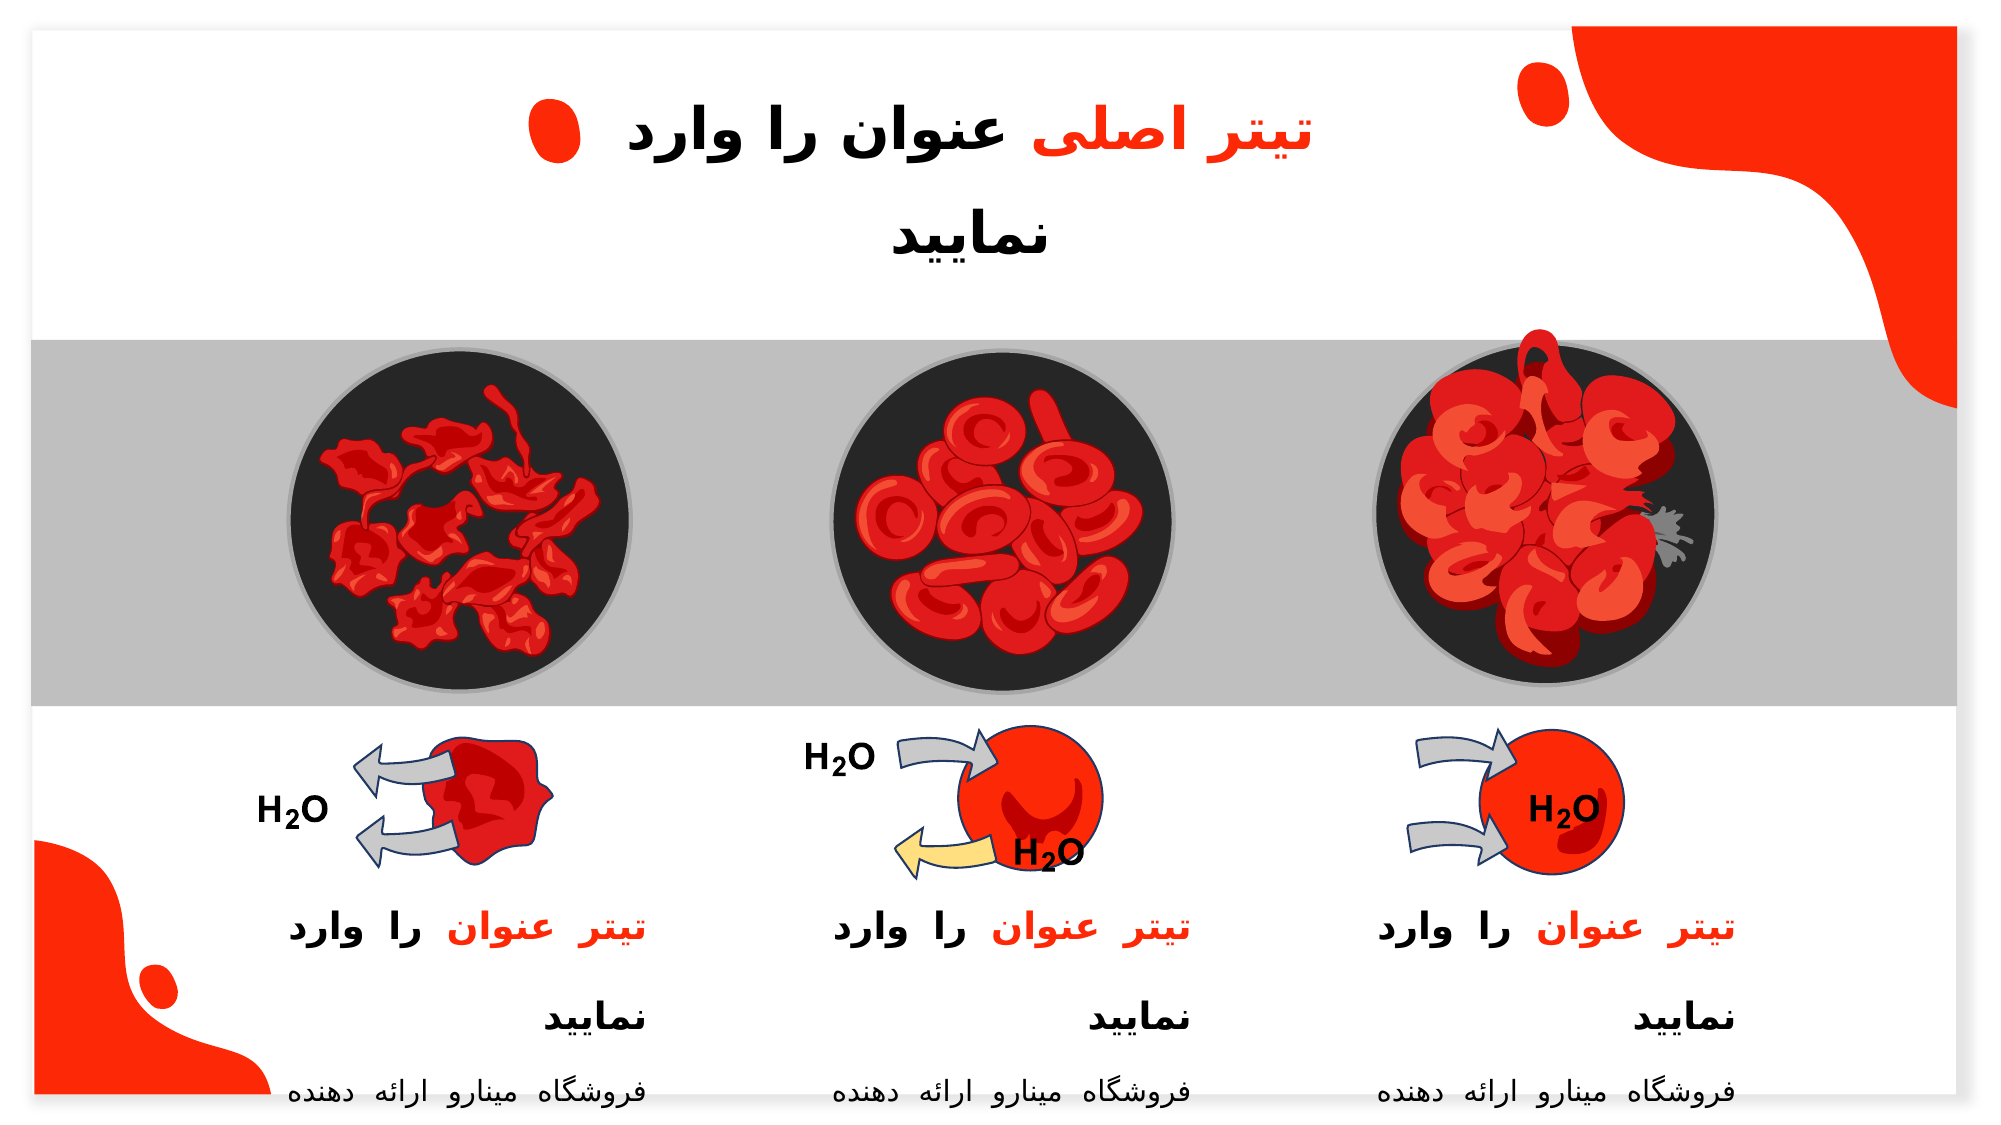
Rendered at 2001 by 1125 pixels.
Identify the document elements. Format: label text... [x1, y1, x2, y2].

text_box [601, 422, 632, 619]
text_box تیتر عنوان را وارد نمایید فروشگاه مینارو ارائه دهنده انواع فایل های کاربردی با بهترین کیفیت [262, 850, 663, 1125]
text_box [1373, 426, 1397, 602]
text_box [287, 422, 318, 619]
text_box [318, 384, 601, 657]
text_box [1144, 423, 1175, 620]
text_box [1466, 667, 1625, 687]
text_box [528, 98, 553, 163]
text_box [893, 655, 1112, 694]
text_box [354, 348, 565, 384]
text_box تیتر عنوان را وارد نمایید فروشگاه مینارو ارائه دهنده انواع فایل های کاربردی با بهترین کیفیت [807, 850, 1207, 1125]
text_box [34, 840, 272, 1095]
text_box [830, 434, 854, 609]
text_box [1505, 26, 1958, 409]
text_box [1397, 329, 1694, 667]
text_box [259, 737, 553, 867]
text_box [893, 349, 1112, 388]
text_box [805, 725, 1103, 879]
text_box [30, 339, 1958, 707]
text_box تیتر اصلی عنوان را وارد نمایید [553, 48, 1389, 274]
text_box [354, 657, 565, 693]
text_box [1694, 427, 1718, 601]
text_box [1407, 729, 1625, 875]
text_box تیتر عنوان را وارد نمایید فروشگاه مینارو ارائه دهنده انواع فایل های کاربردی با بهترین کیفیت [1351, 850, 1752, 1125]
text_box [854, 388, 1144, 655]
